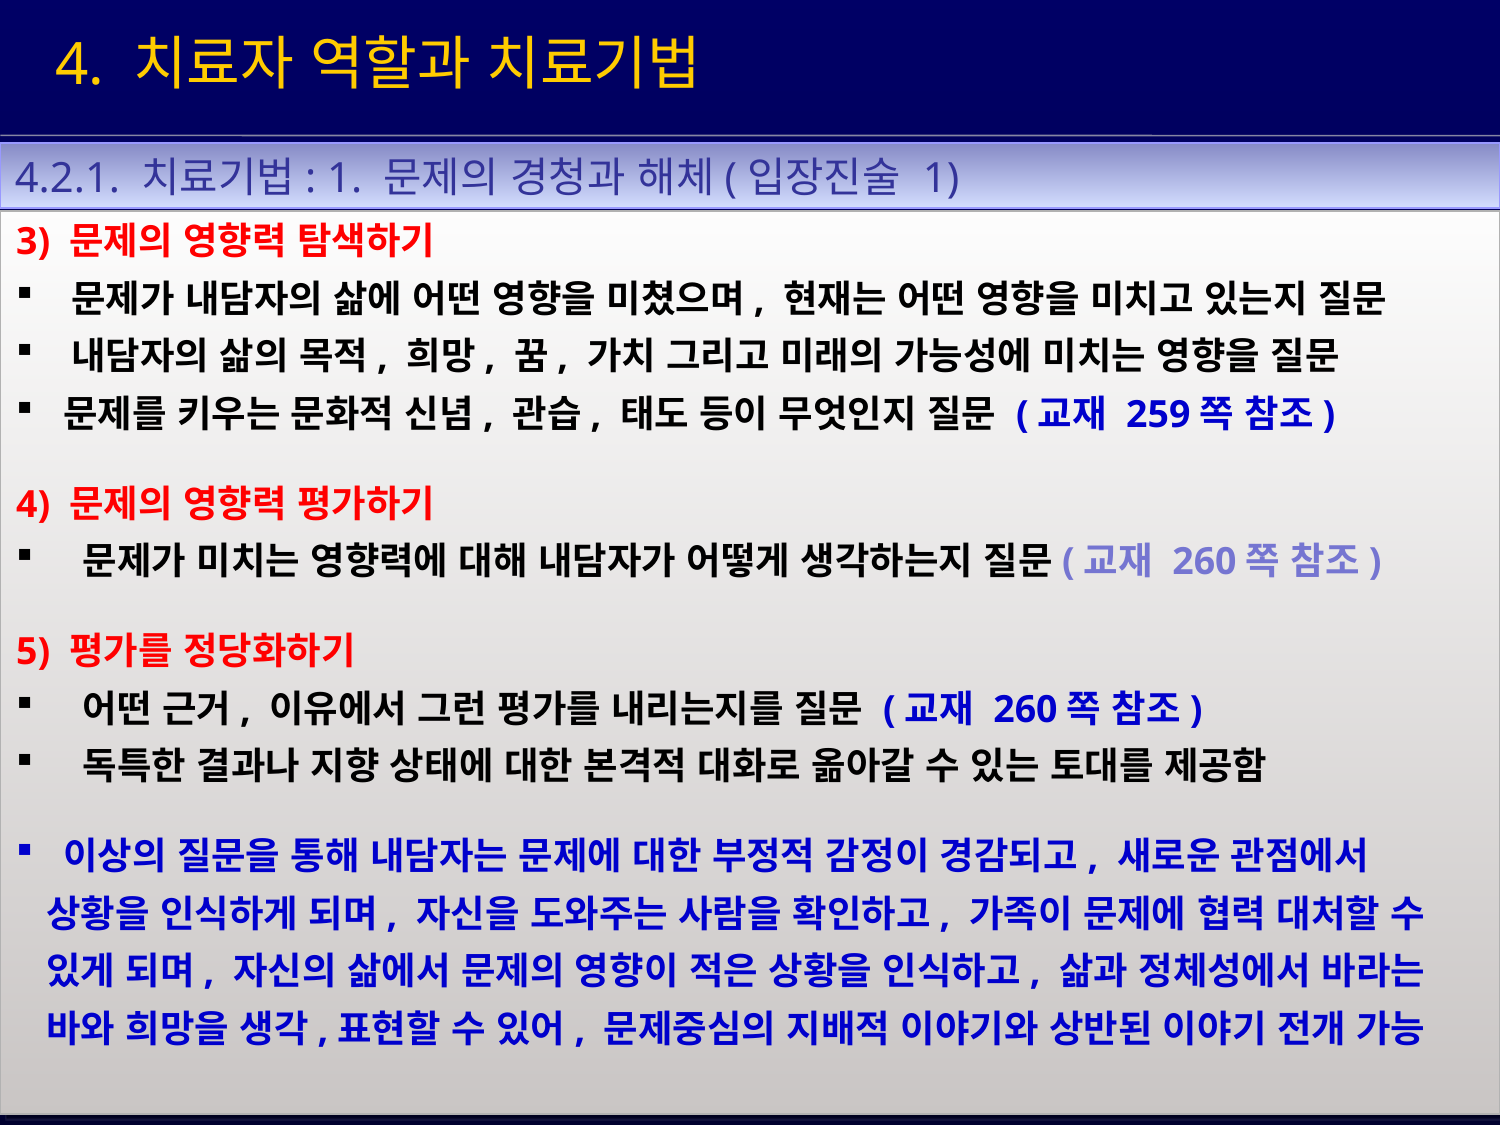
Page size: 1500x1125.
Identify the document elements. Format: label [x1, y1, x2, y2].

text_box [0, 18, 1500, 1114]
